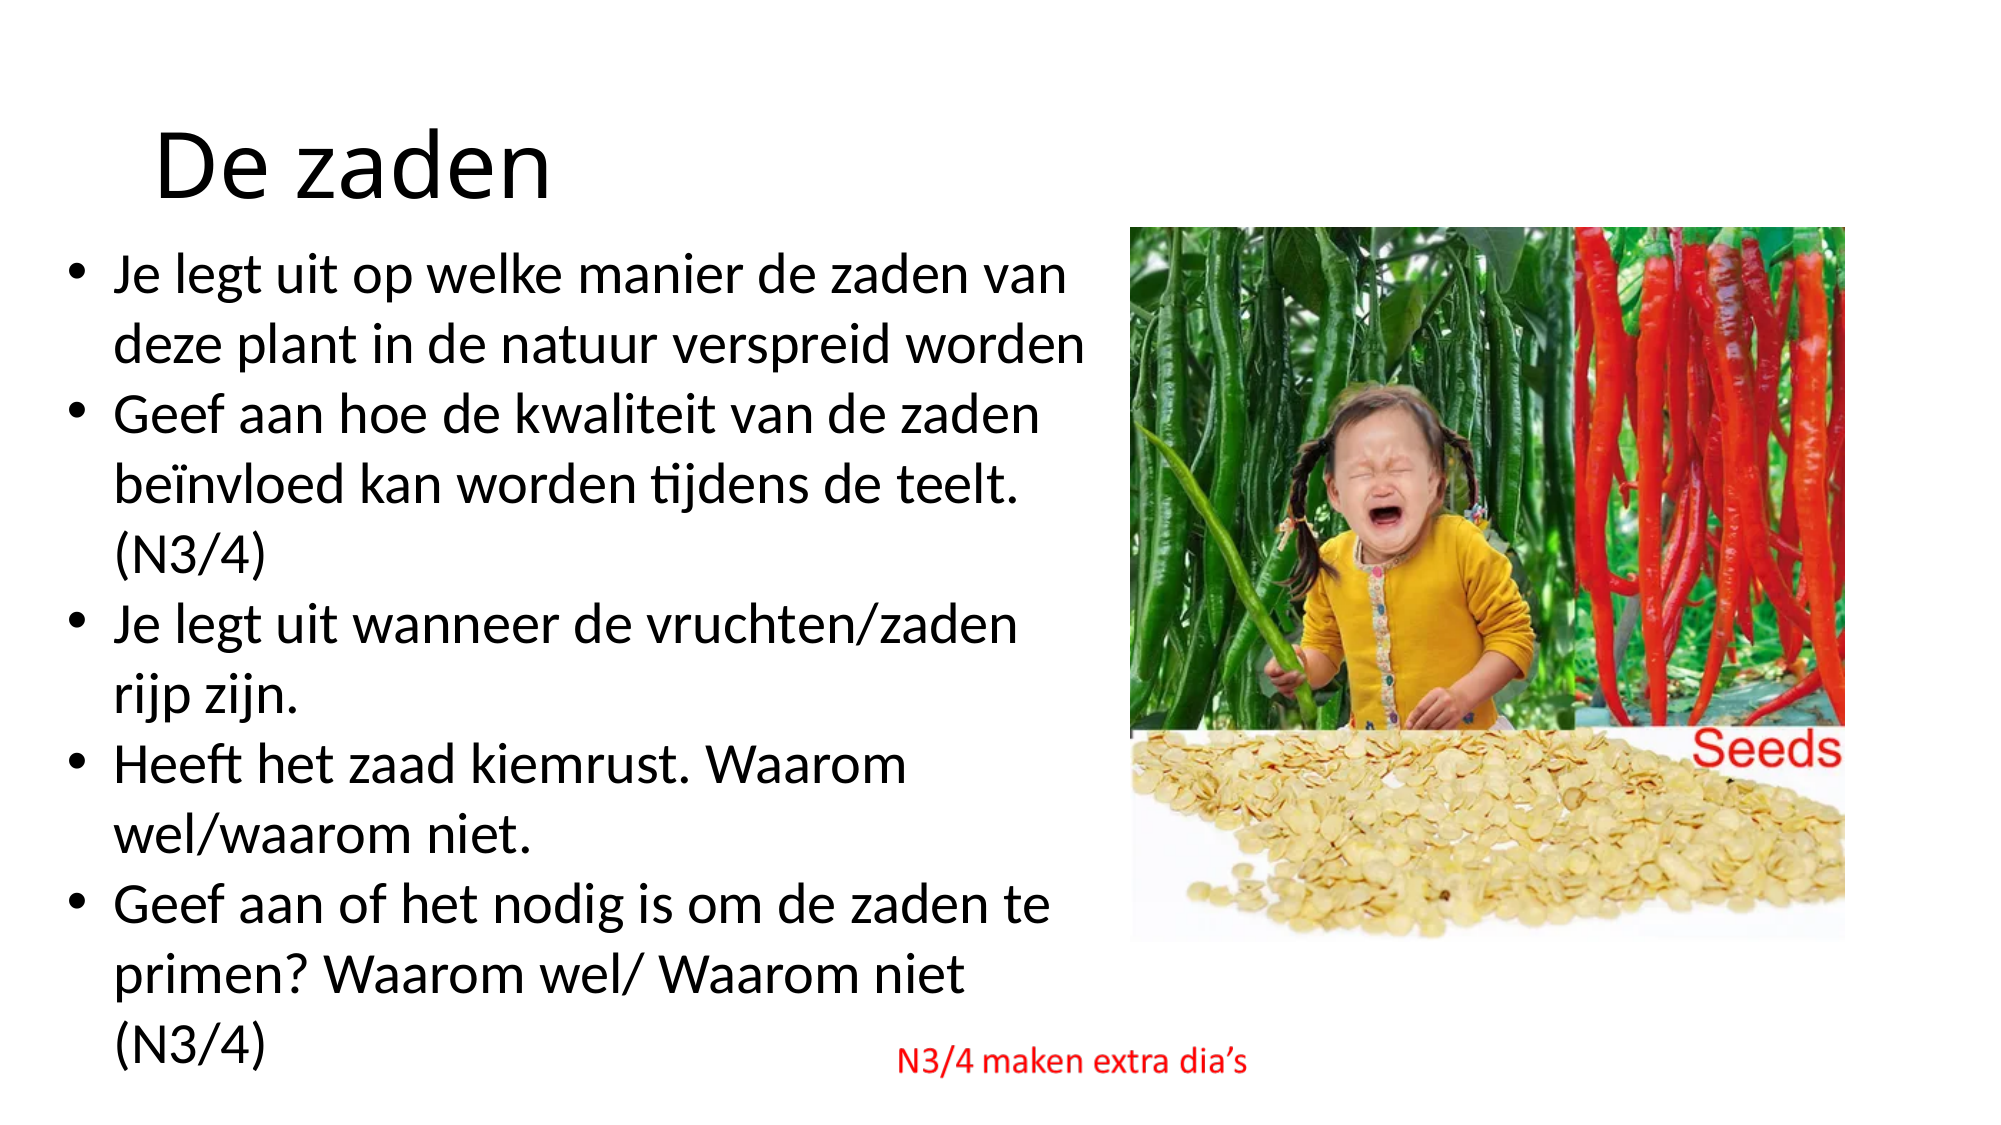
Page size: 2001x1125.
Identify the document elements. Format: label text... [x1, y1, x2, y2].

text_box Je legt uit op welke manier de zaden van deze plant in de natuur verspreid worden Geef aan hoe de kwaliteit van de zaden beïnvloed kan worden tijdens de teelt. (N3/4) Je legt uit wanneer de vruchten/zaden rijp zijn. Heeft het zaad kiemrust. Waarom wel/waarom niet. Geef aan of het nodig is om de zaden te primen? Waarom wel/ Waarom niet (N3/4) [52, 227, 1113, 1083]
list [1130, 227, 1845, 942]
title De zaden [137, 59, 1863, 278]
picture [873, 1024, 1271, 1106]
